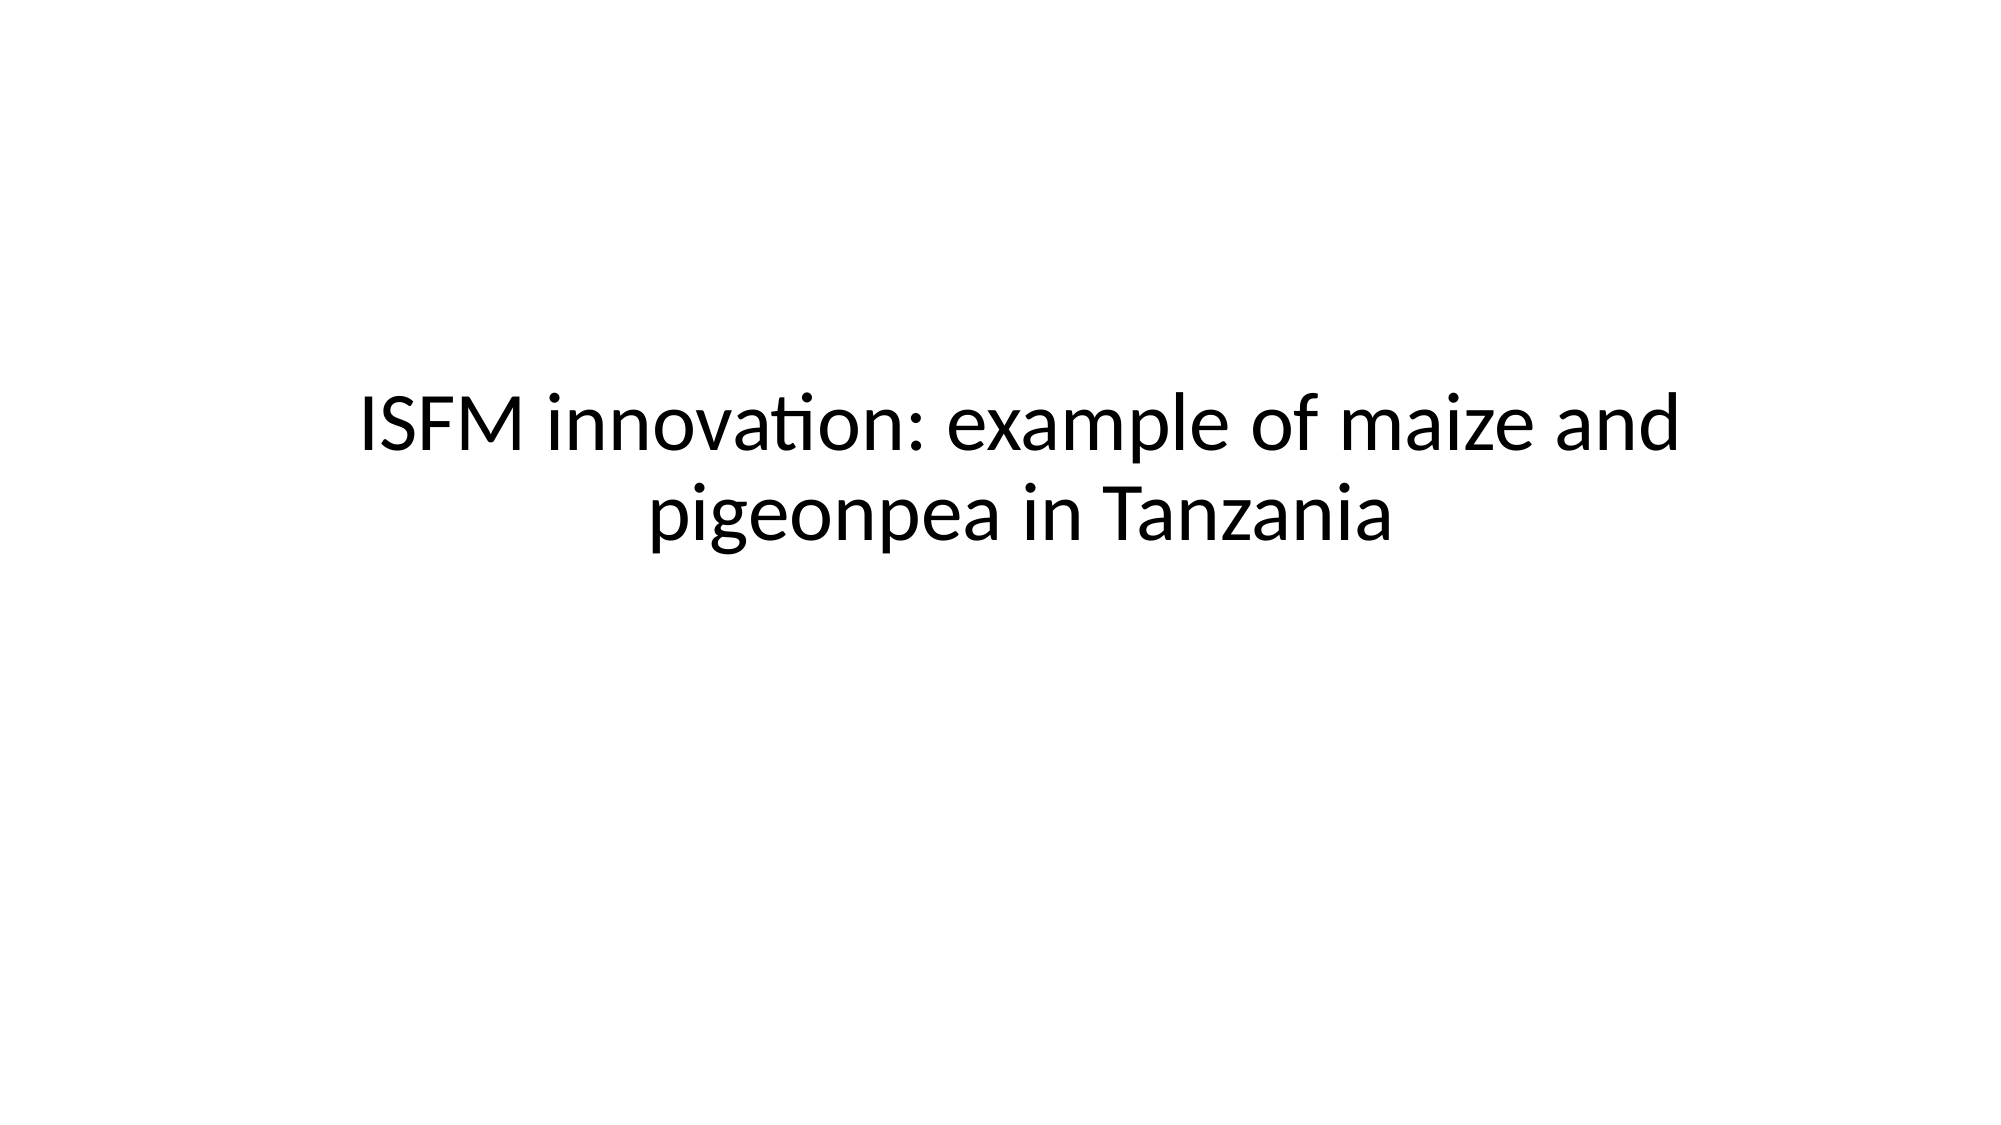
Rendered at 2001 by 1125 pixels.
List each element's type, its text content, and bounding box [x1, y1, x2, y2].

subtitle ISFM innovation: example of maize and pigeonpea in Tanzania [271, 371, 1772, 643]
